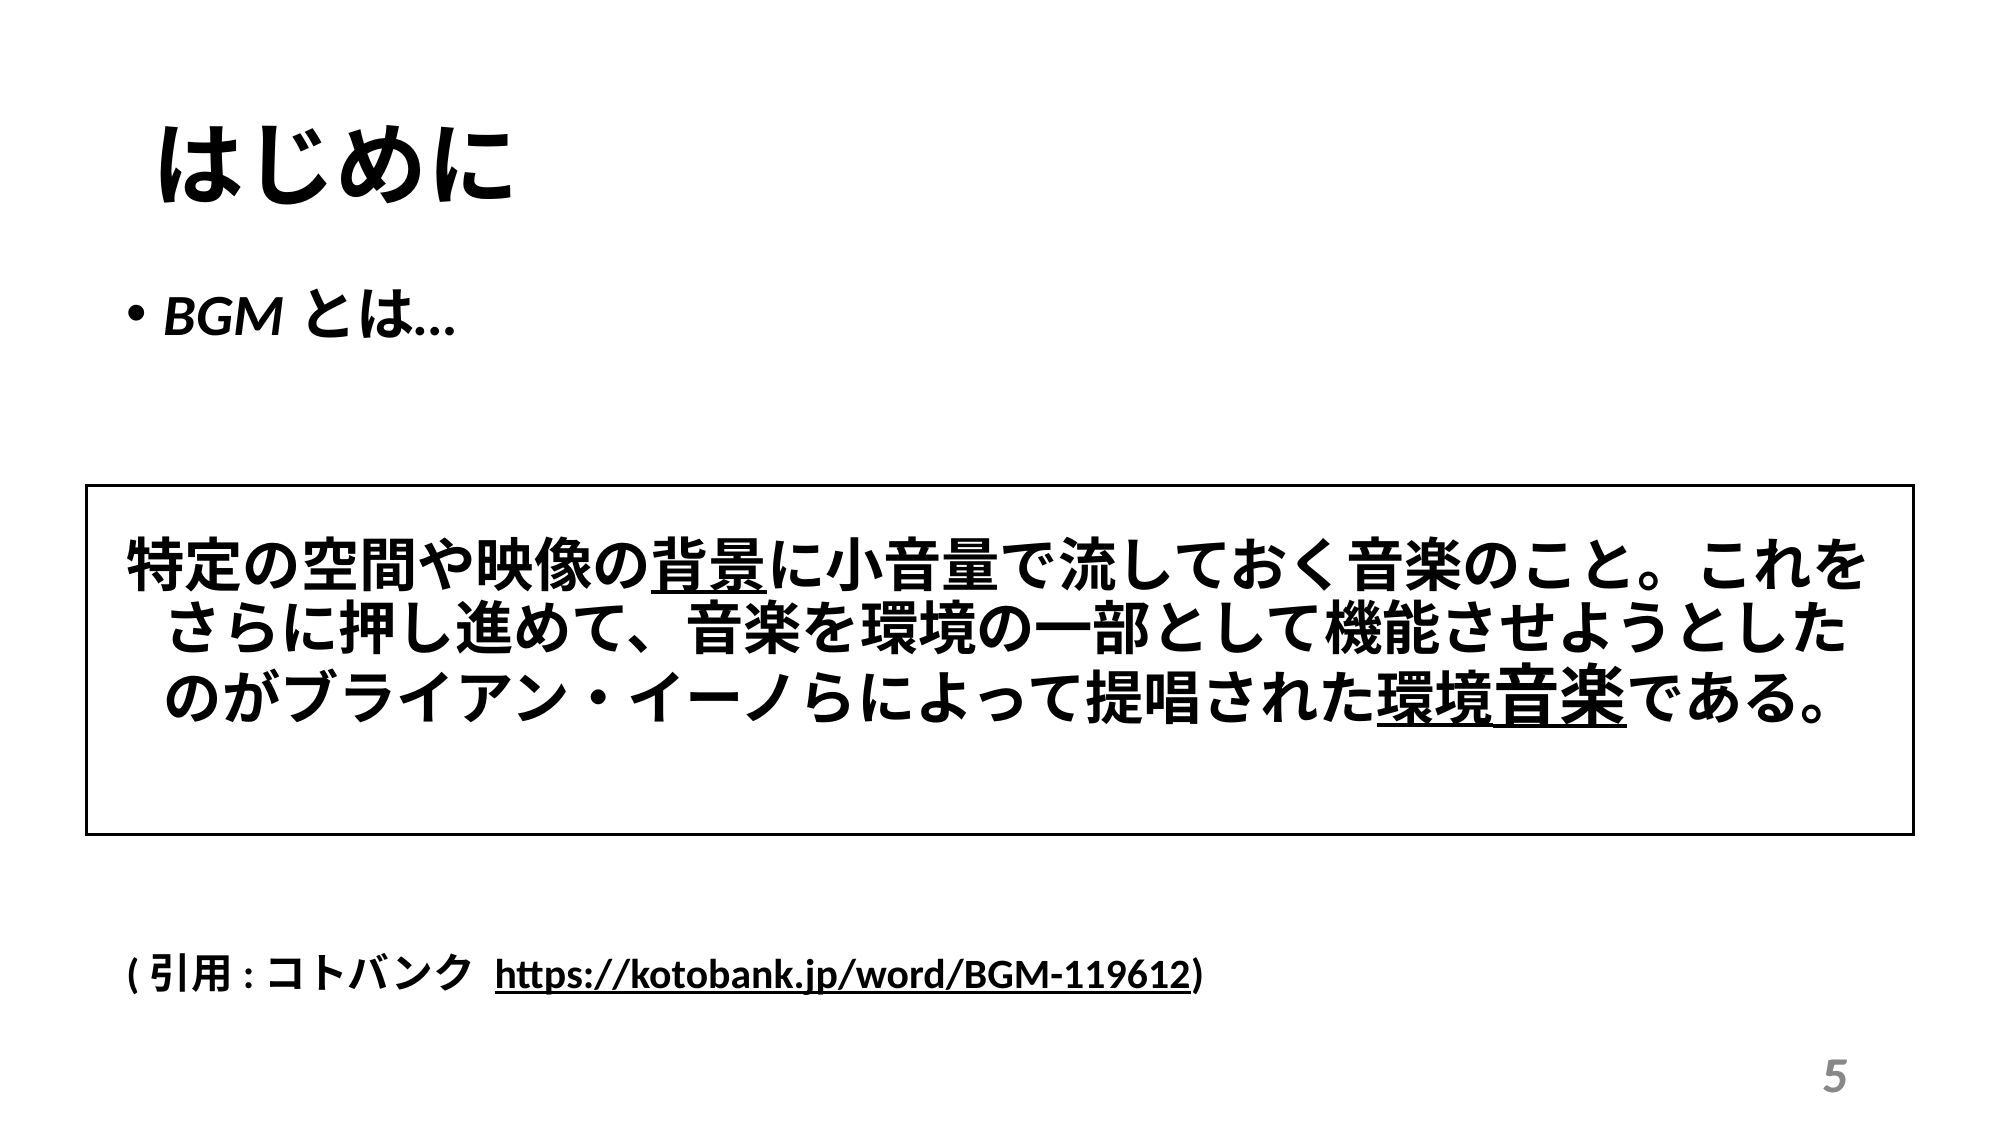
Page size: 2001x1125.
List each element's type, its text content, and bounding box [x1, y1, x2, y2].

title はじめに [137, 59, 1863, 277]
list BGMとは… 特定の空間や映像の背景に小音量で流しておく音楽のこと。これをさらに押し進めて、音楽を環境の一部として機能させようとしたのがブライアン・イーノらによって提唱された環境音楽である。 (引用:コトバンク https://kotobank.jp/word/BGM-119612) [111, 835, 1903, 1014]
list BGMとは… 特定の空間や映像の背景に小音量で流しておく音楽のこと。これをさらに押し進めて、音楽を環境の一部として機能させようとしたのがブライアン・イーノらによって提唱された環境音楽である。 (引用:コトバンク https://kotobank.jp/word/BGM-119612) [111, 277, 1903, 485]
slide_number 5 [1412, 1042, 1863, 1103]
text_box [86, 485, 1914, 835]
